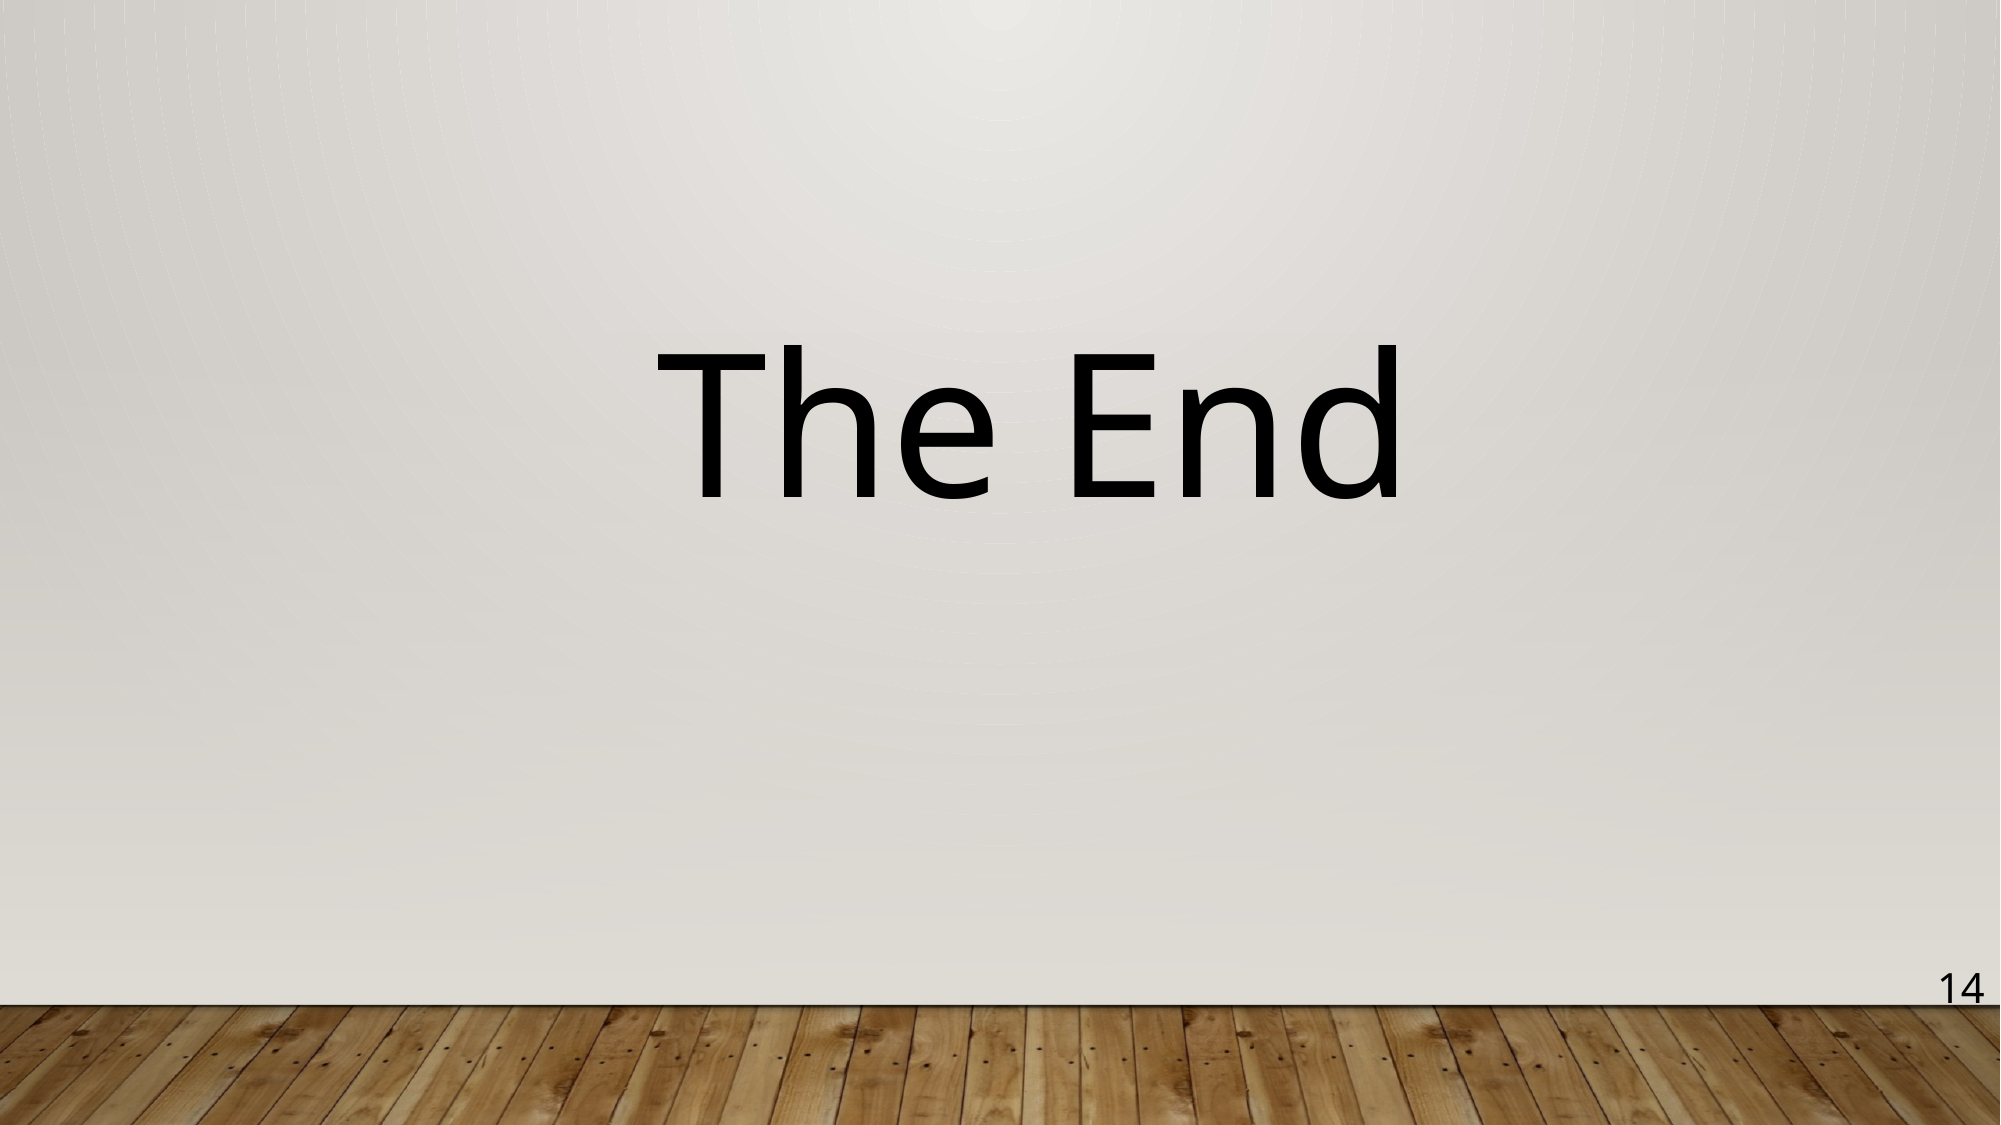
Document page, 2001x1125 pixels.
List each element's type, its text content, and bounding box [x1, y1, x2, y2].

slide_number 14 [1919, 954, 2000, 1005]
text_box The End [391, 289, 1679, 545]
picture [0, 1005, 2000, 1125]
